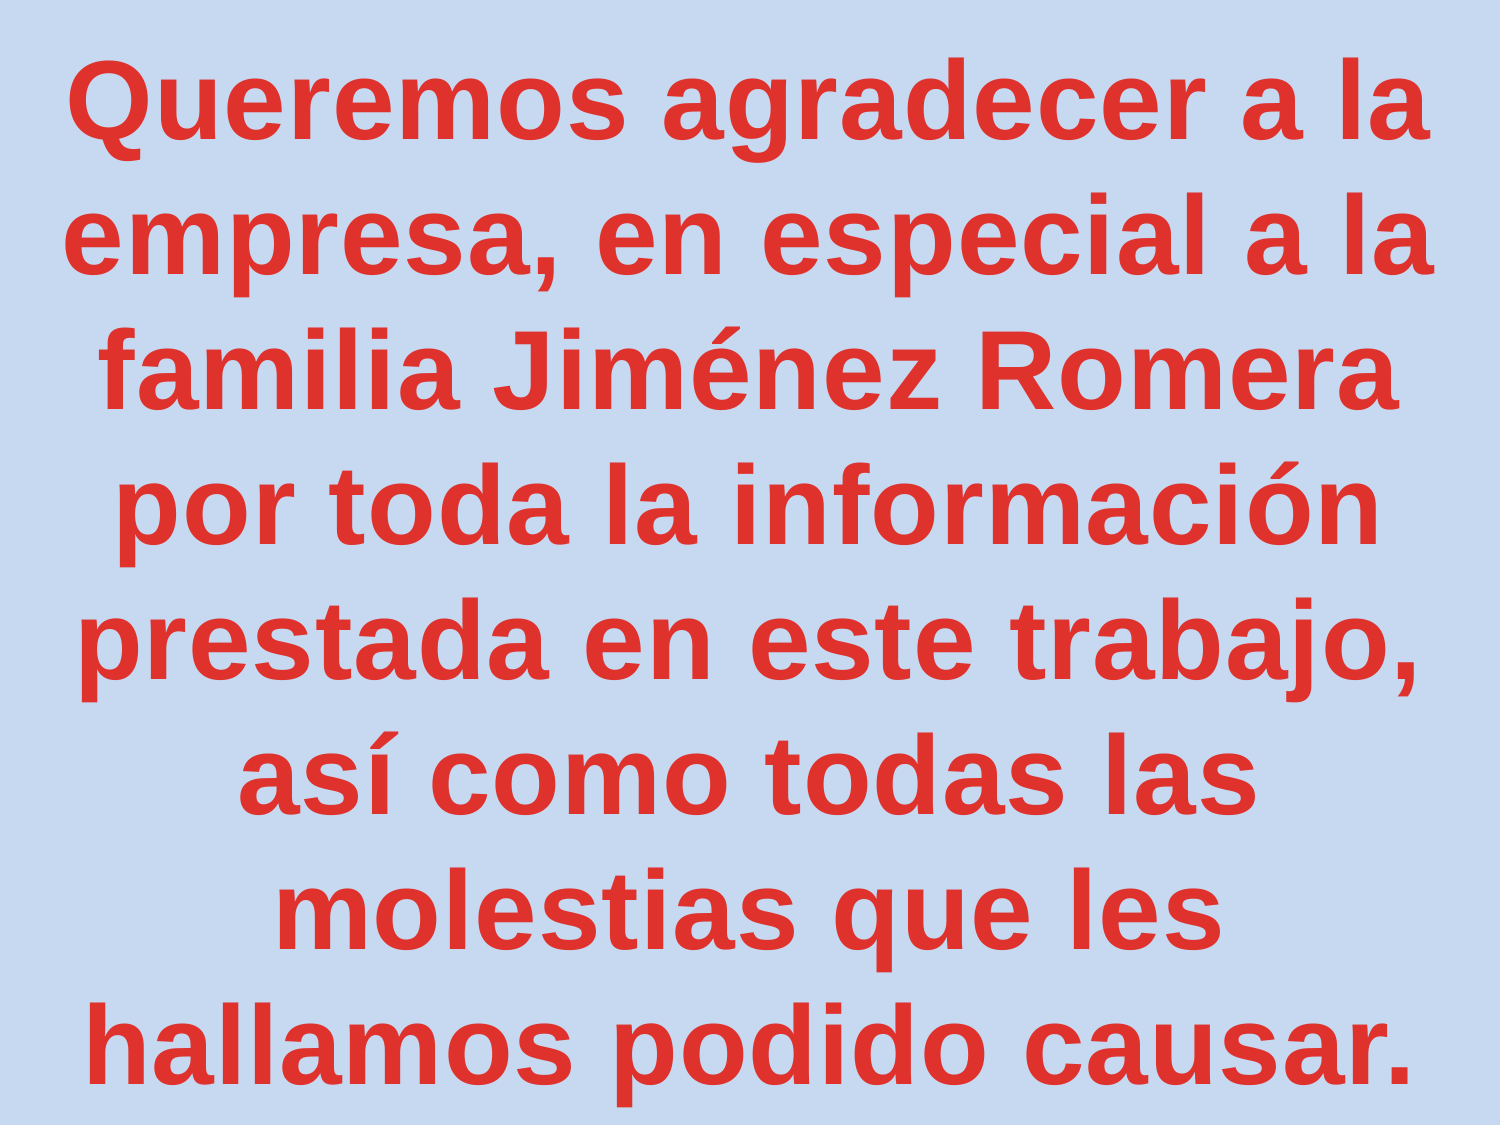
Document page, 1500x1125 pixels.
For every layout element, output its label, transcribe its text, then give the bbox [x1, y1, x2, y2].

text_box Queremos agradecer a la empresa, en especial a la familia Jiménez Romera por toda la información prestada en este trabajo, así como todas las molestias que les hallamos podido causar. [35, 19, 1465, 1115]
